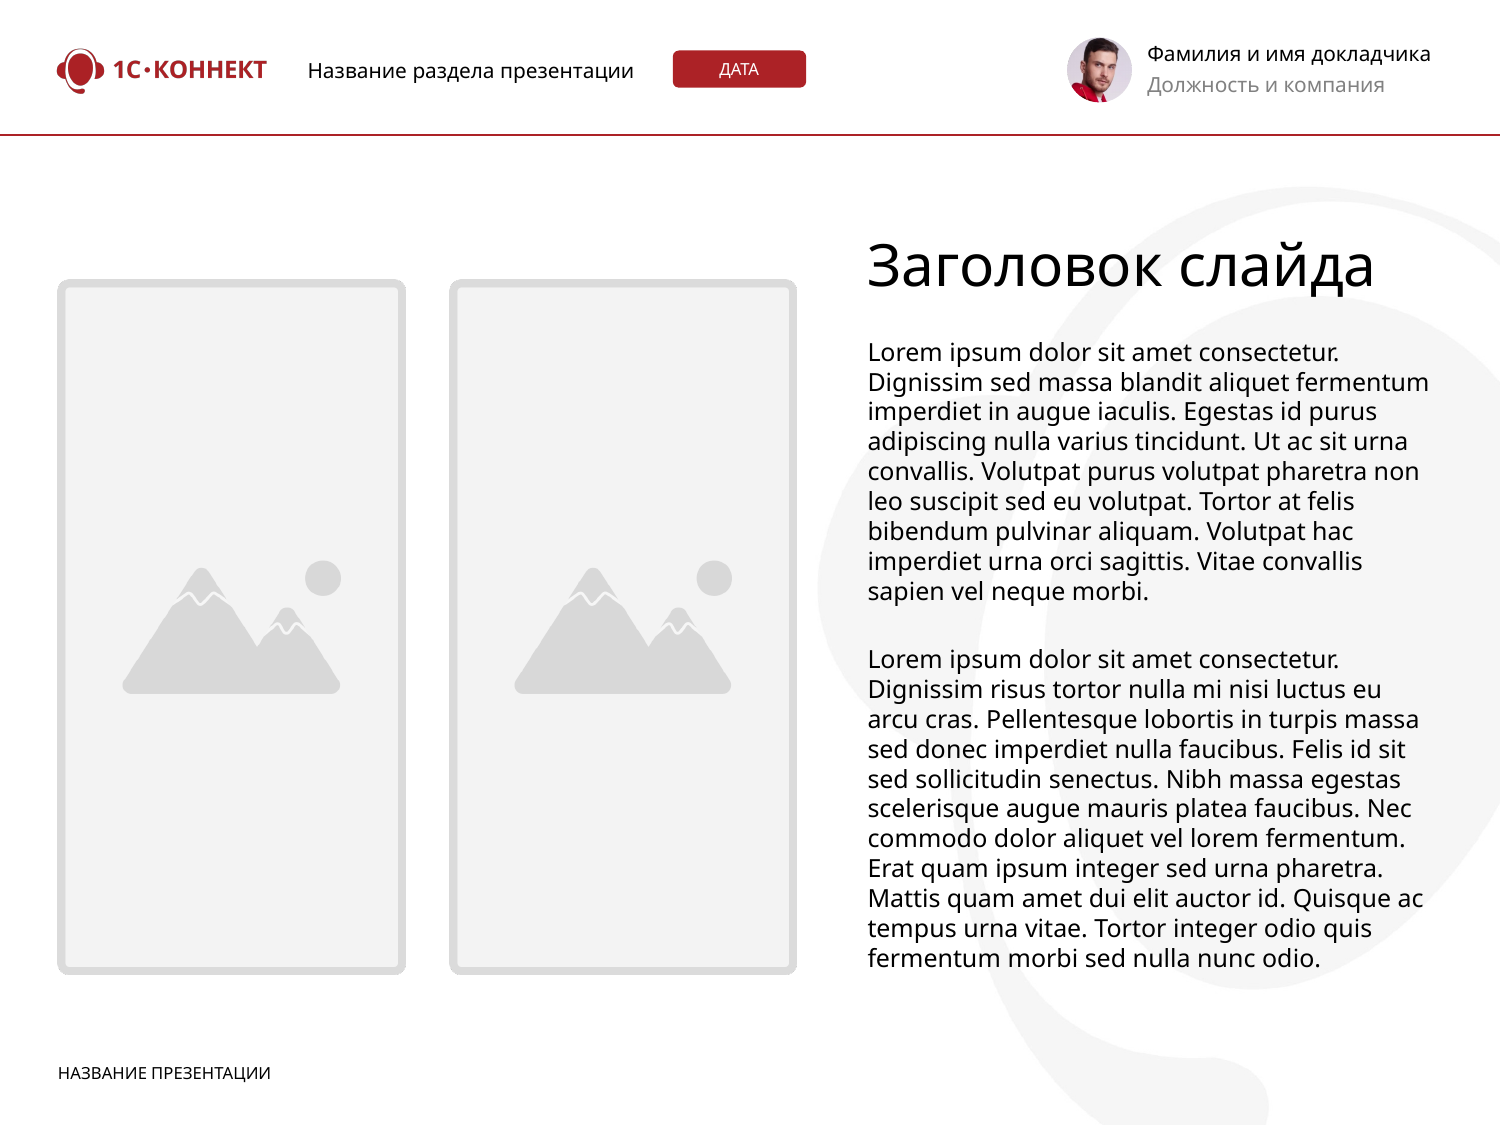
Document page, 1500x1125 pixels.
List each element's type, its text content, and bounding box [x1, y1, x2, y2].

text_box Название раздела презентации [307, 57, 642, 83]
text_box ДАТА [672, 50, 807, 88]
footer НАЗВАНИЕ ПРЕЗЕНТАЦИИ [57, 1042, 733, 1103]
text_box Lorem ipsum dolor sit amet consectetur. Dignissim sed massa blandit aliquet fermentum imperdiet in augue iaculis. Egestas id purus adipiscing nulla varius tincidunt. Ut ac sit urna convallis. Volutpat purus volutpat pharetra non leo suscipit sed eu volutpat. Tortor at felis bibendum pulvinar aliquam. Volutpat hac imperdiet urna orci sagittis. Vitae convallis sapien vel neque morbi. [867, 336, 1436, 631]
text_box Заголовок слайда [867, 227, 1398, 298]
picture [0, 136, 1500, 1125]
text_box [1066, 37, 1437, 103]
picture [0, 0, 1500, 134]
text_box Lorem ipsum dolor sit amet consectetur. Dignissim risus tortor nulla mi nisi luctus eu arcu cras. Pellentesque lobortis in turpis massa sed donec imperdiet nulla faucibus. Felis id sit sed sollicitudin senectus. Nibh massa egestas scelerisque augue mauris platea faucibus. Nec commodo dolor aliquet vel lorem fermentum. Erat quam ipsum integer sed urna pharetra. Mattis quam amet dui elit auctor id. Quisque ac tempus urna vitae. Tortor integer odio quis fermentum morbi sed nulla nunc odio. [867, 643, 1436, 999]
